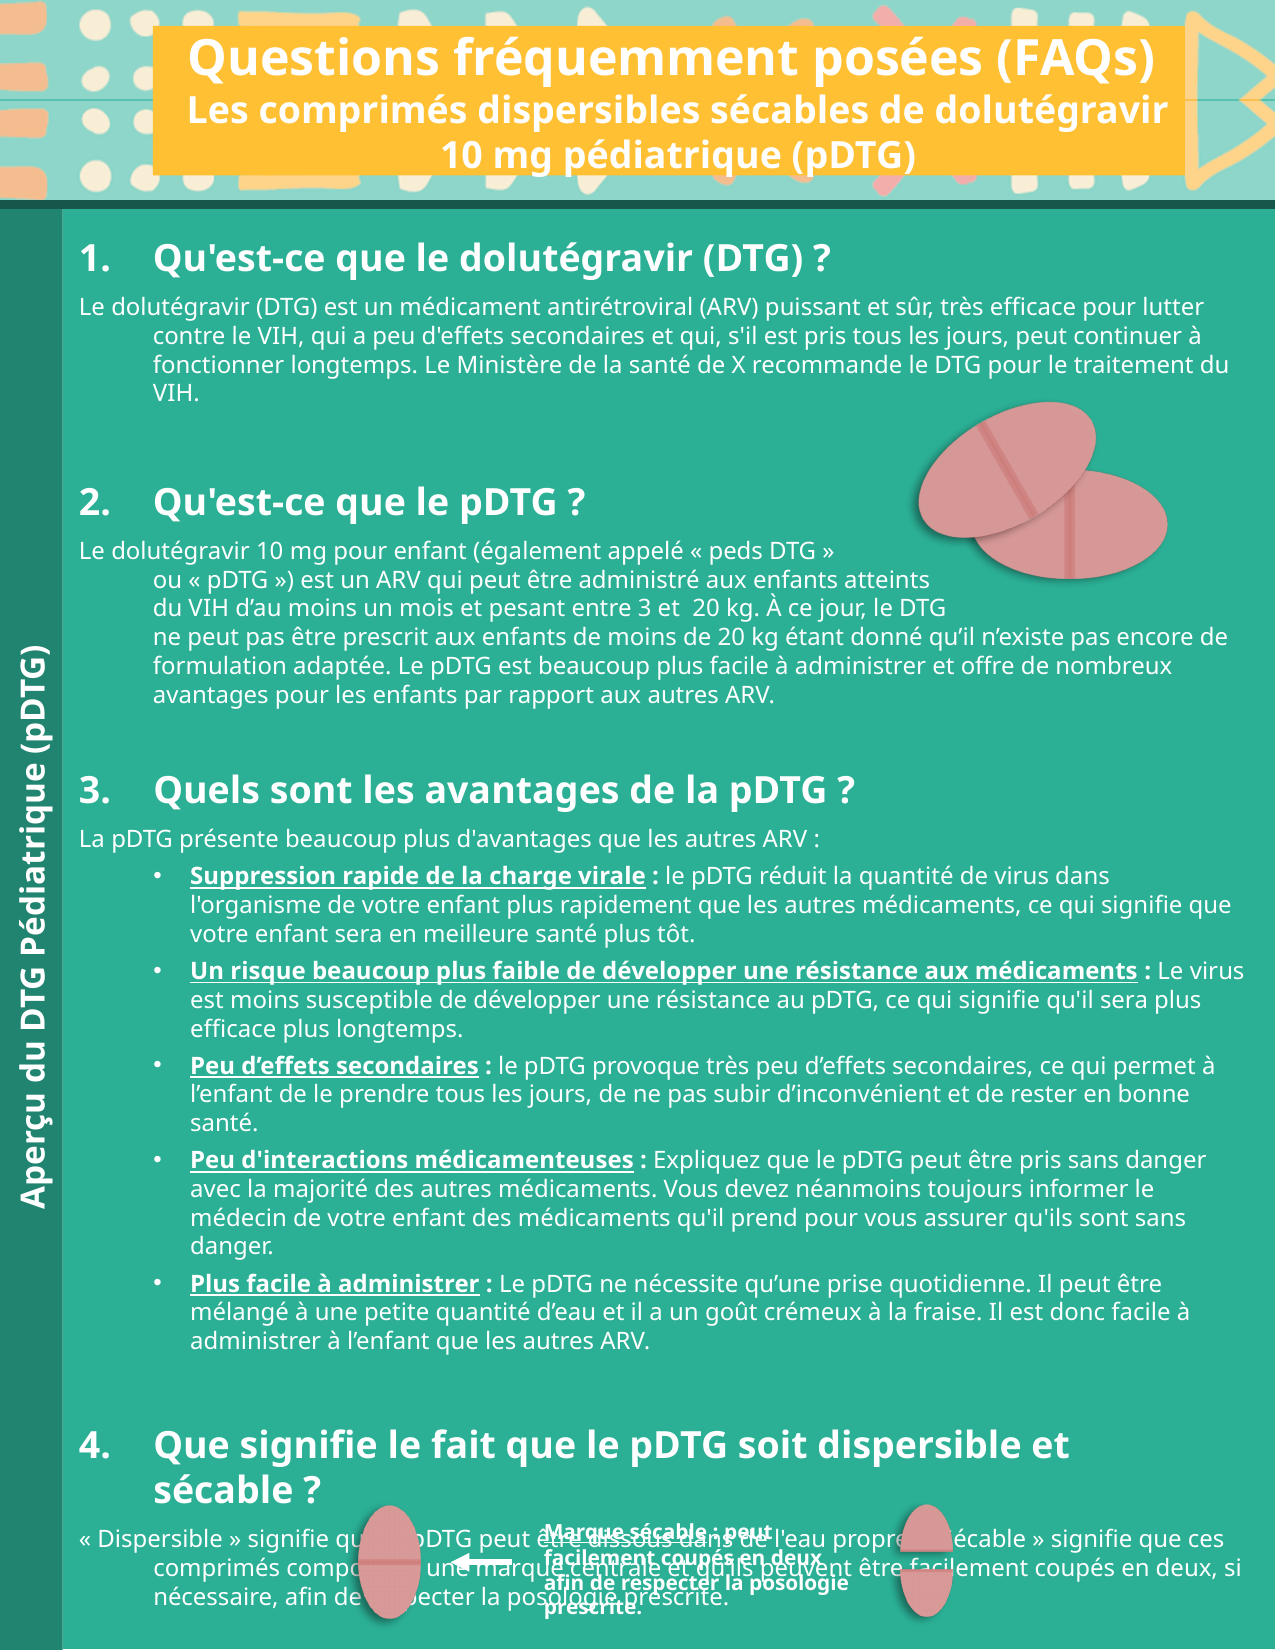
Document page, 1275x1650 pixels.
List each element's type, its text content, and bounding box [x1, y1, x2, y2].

picture [358, 1505, 421, 1619]
text_box Aperçu du DTG Pédiatrique (pDTG) [0, 209, 64, 1650]
picture [0, 0, 1275, 204]
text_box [908, 415, 1168, 579]
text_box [869, 1534, 983, 1587]
text_box 1. Qu'est-ce que le dolutégravir (DTG) ? Le dolutégravir (DTG) est un médicament antirétroviral (ARV) puissant et sûr, très efficace pour lutter contre le VIH, qui a peu d'effets secondaires et qui, s'il est pris tous les jours, peut continuer à fonctionner longtemps. Le Ministère de la santé de X recommande le DTG pour le traitement du VIH. 2. Qu'est-ce que le pDTG ? Le dolutégravir 10 mg pour enfant (également appelé « peds DTG » ou « pDTG ») est un ARV qui peut être administré aux enfants atteints du VIH d’au moins un mois et pesant entre 3 et 20 kg. À ce jour, le DTG ne peut pas être prescrit aux enfants de moins de 20 kg étant donné qu’il n’existe pas encore de formulation adaptée. Le pDTG est beaucoup plus facile à administrer et offre de nombreux avantages pour les enfants par rapport aux autres ARV. 3. Quels sont les avantages de la pDTG ? La pDTG présente beaucoup plus d'avantages que les autres ARV : Suppression rapide de la charge virale : le pDTG réduit la quantité de virus dans l'organisme de votre enfant plus rapidement que les autres médicaments, ce qui signifie que votre enfant sera en meilleure santé plus tôt. Un risque beaucoup plus faible de développer une résistance aux médicaments : Le virus est moins susceptible de développer une résistance au pDTG, ce qui signifie qu'il sera plus efficace plus longtemps. Peu d’effets secondaires : le pDTG provoque très peu d’effets secondaires, ce qui permet à l’enfant de le prendre tous les jours, de ne pas subir d’inconvénient et de rester en bonne santé. Peu d'interactions médicamenteuses : Expliquez que le pDTG peut être pris sans danger avec la majorité des autres médicaments. Vous devez néanmoins toujours informer le médecin de votre enfant des médicaments qu'il prend pour vous assurer qu'ils sont sans danger. Plus facile à administrer : Le pDTG ne nécessite qu’une prise quotidienne. Il peut être mélangé à une petite quantité d’eau et il a un goût crémeux à la fraise. Il est donc facile à administrer à l’enfant que les autres ARV. 4. Que signifie le fait que le pDTG soit dispersible et sécable ? « Dispersible » signifie que le pDTG peut être dissous dans de l'eau propre. « Sécable » signifie que ces comprimés comportent une marque centrale et qu’ils peuvent être facilement coupés en deux, si nécessaire, afin de respecter la posologie prescrite. [64, 209, 1275, 1650]
text_box Marque sécable : peut facilement coupés en deux afin de respecter la posologie prescrite. [529, 1511, 878, 1627]
